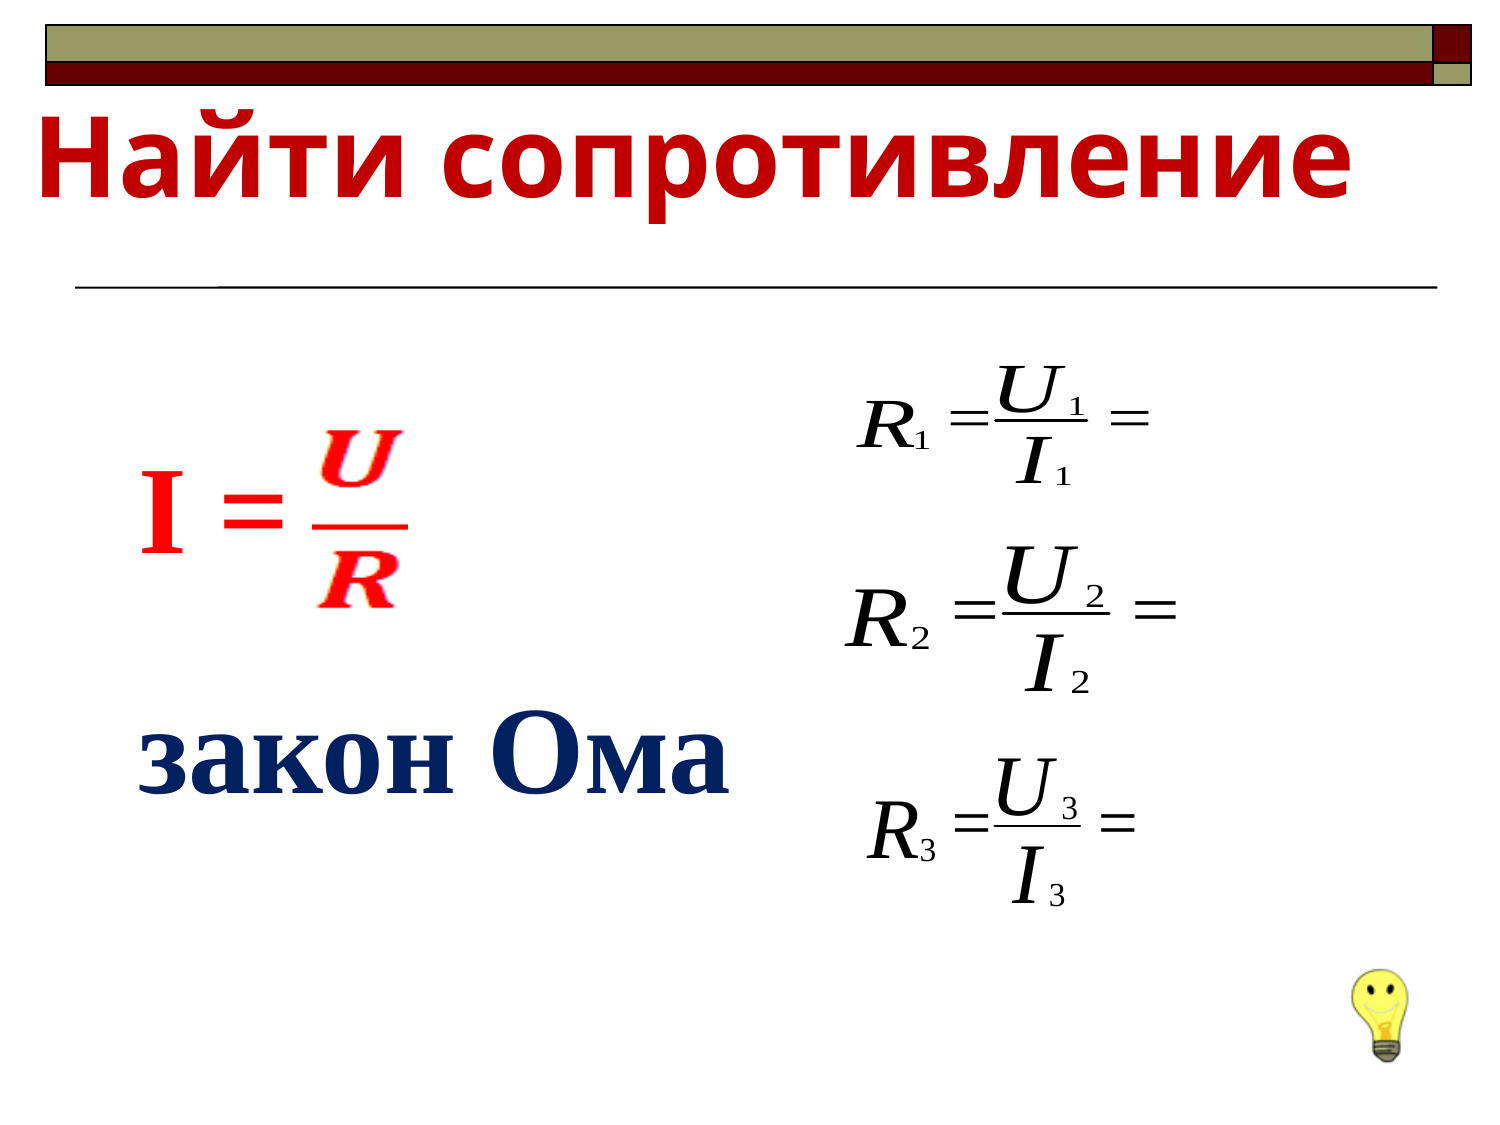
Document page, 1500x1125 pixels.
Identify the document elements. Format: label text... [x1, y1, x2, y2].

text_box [855, 739, 1139, 918]
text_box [844, 349, 1152, 495]
text_box I = закон Ома [123, 420, 833, 826]
text_box Найти сопротивление [17, 78, 1483, 228]
picture [1328, 952, 1431, 1064]
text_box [832, 526, 1176, 705]
picture [312, 420, 408, 626]
